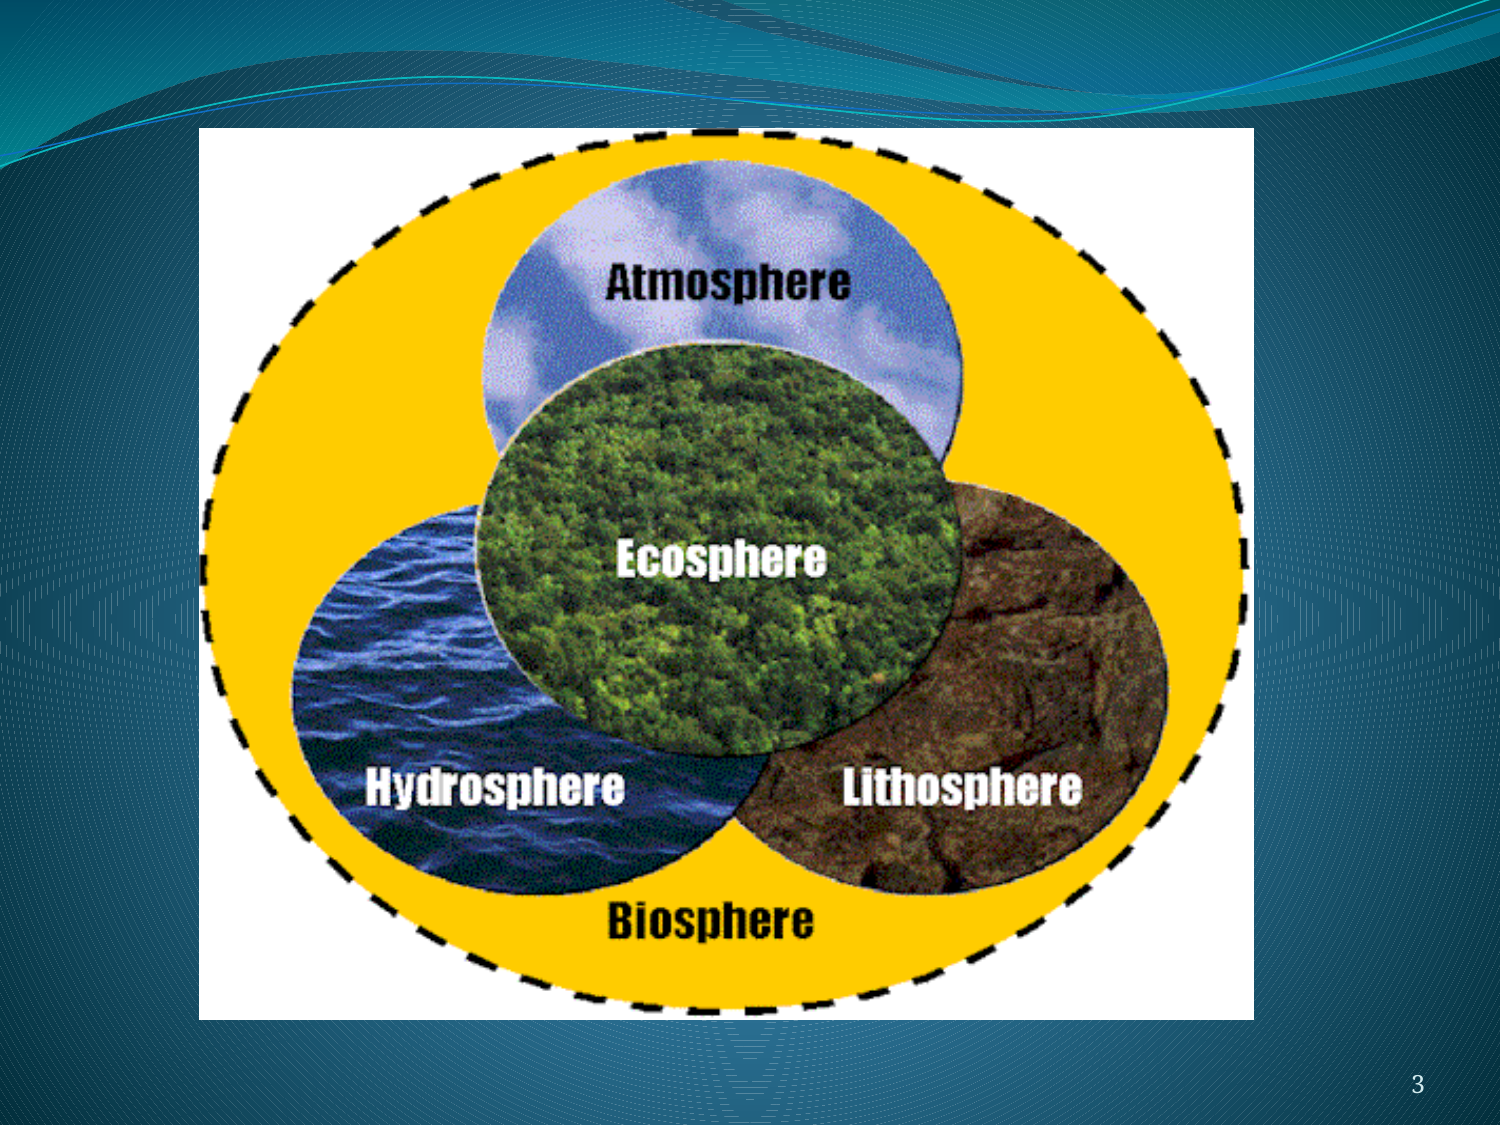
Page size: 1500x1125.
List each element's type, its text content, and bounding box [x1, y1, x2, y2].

slide_number 3 [1299, 1042, 1425, 1103]
picture [198, 128, 1255, 1020]
